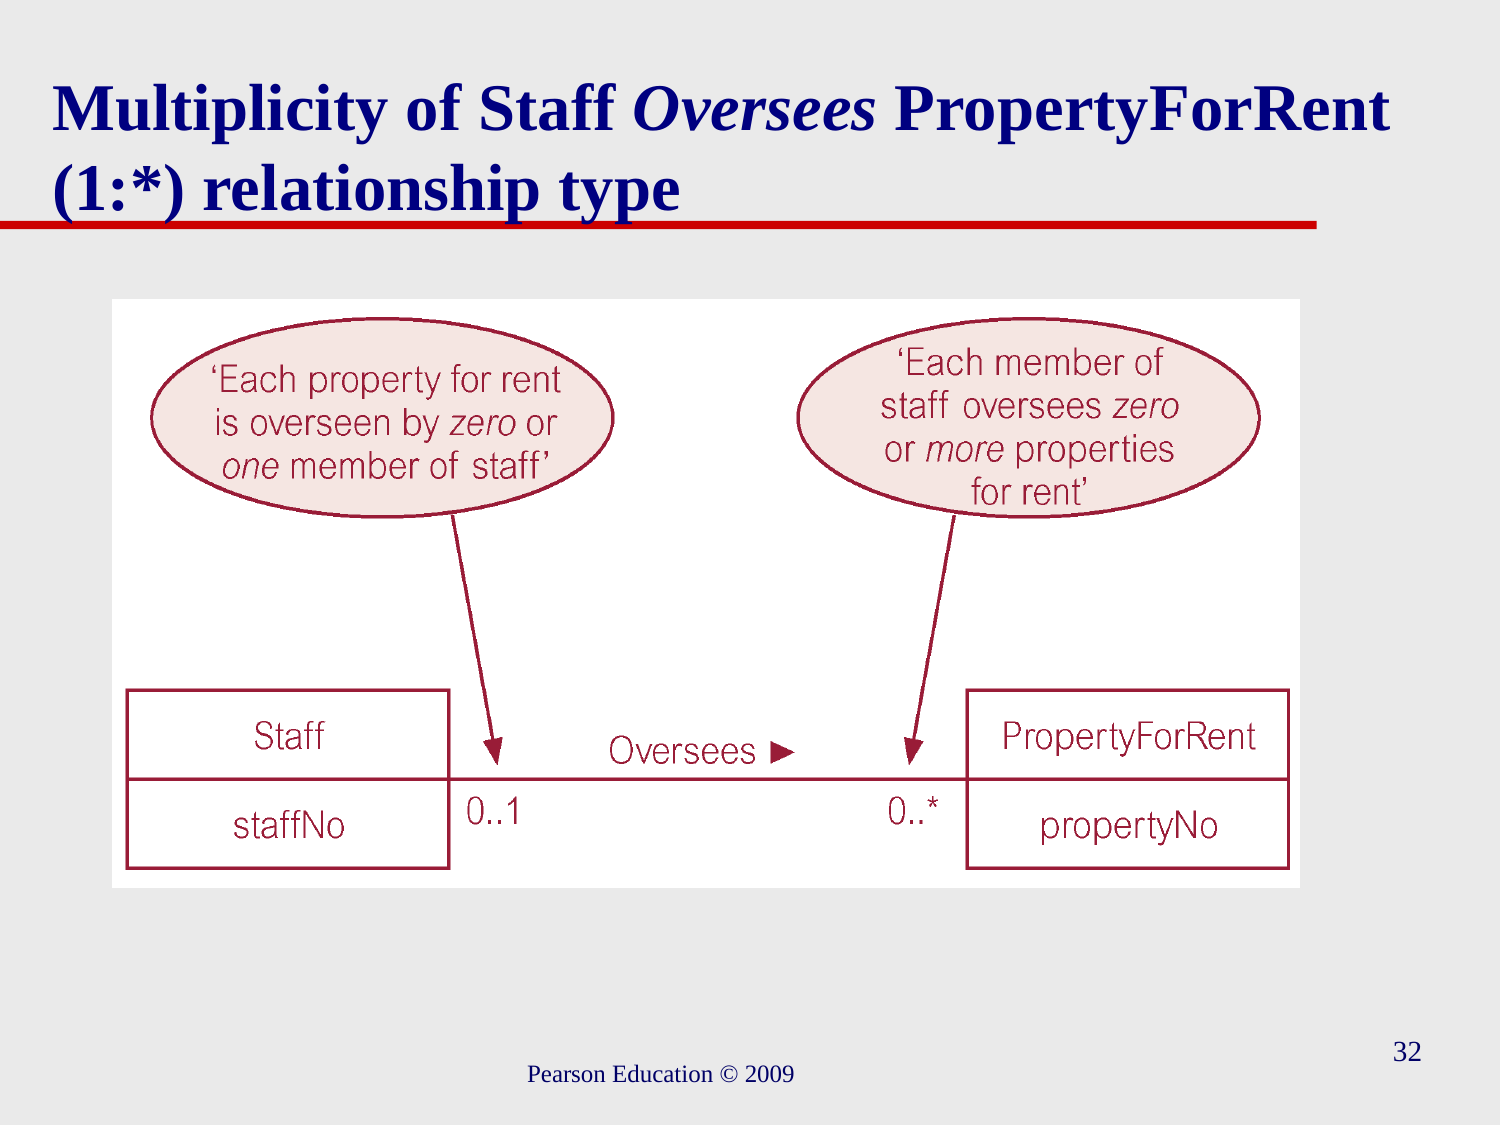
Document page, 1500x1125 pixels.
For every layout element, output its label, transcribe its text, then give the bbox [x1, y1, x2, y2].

title Multiplicity of Staff Oversees PropertyForRent (1:*) relationship type [37, 49, 1500, 232]
text_box Pearson Education © 2009 [512, 1050, 1038, 1095]
picture [112, 299, 1301, 888]
slide_number 32 [1125, 1012, 1438, 1088]
